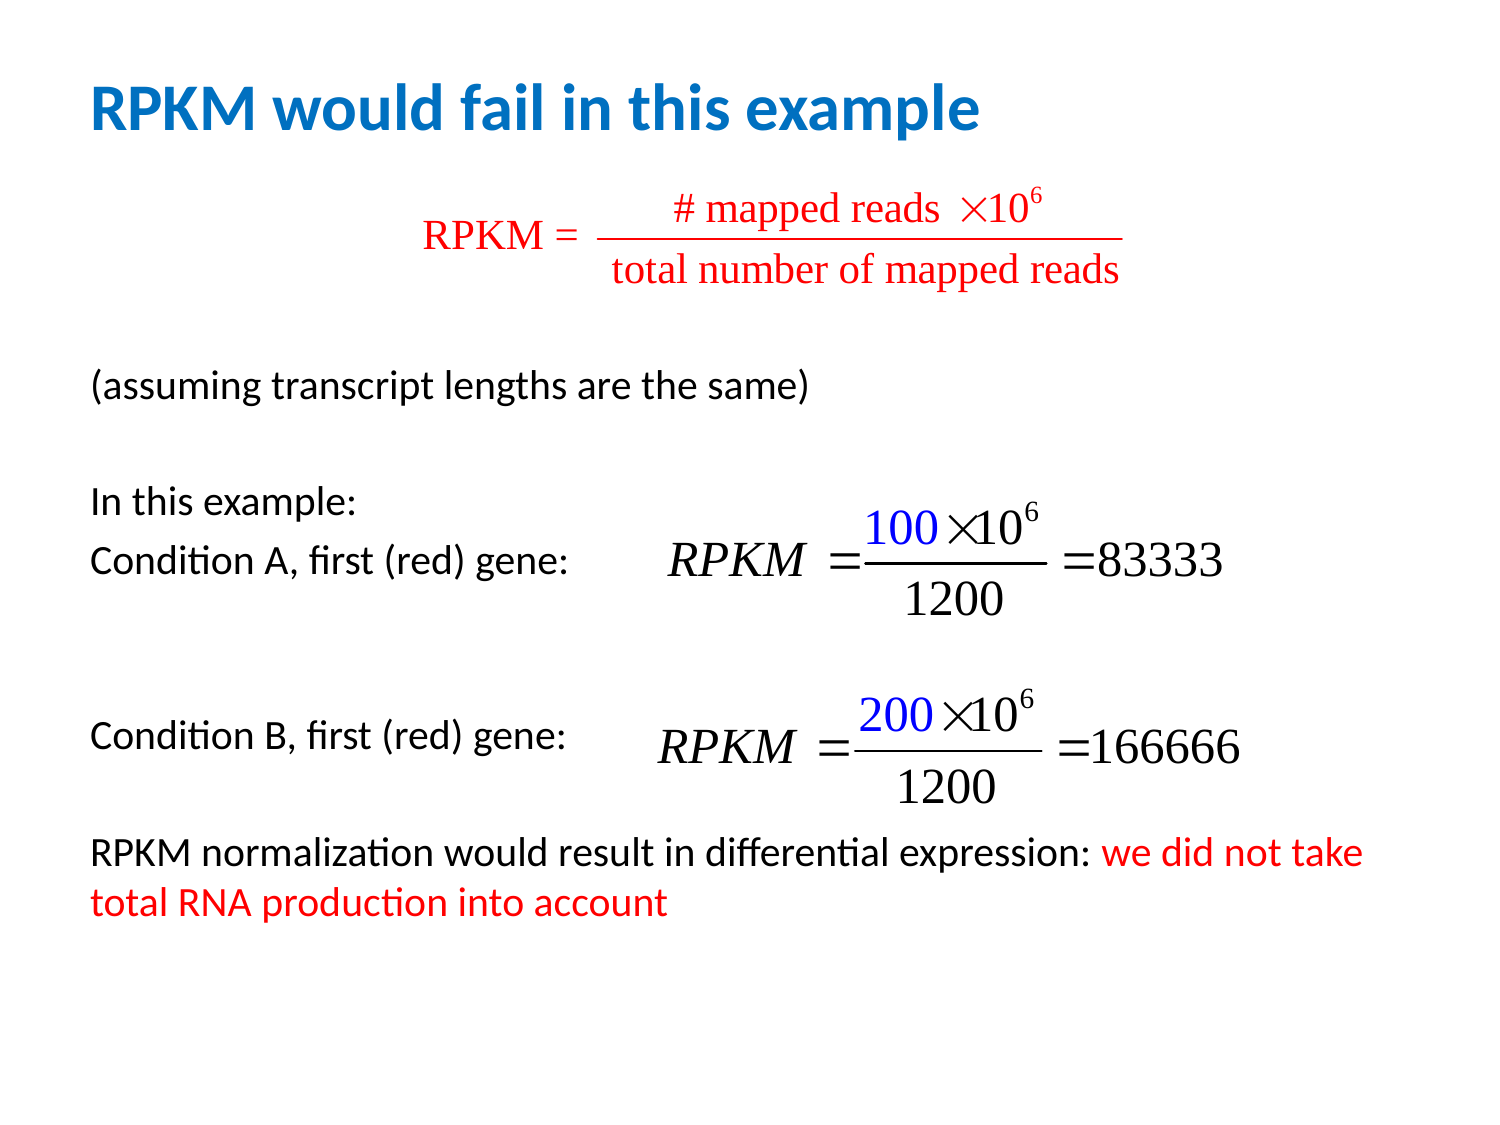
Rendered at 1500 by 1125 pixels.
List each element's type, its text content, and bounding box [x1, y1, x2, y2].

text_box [415, 174, 1131, 301]
title RPKM would fail in this example [74, 44, 1426, 163]
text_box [647, 674, 1248, 815]
list (assuming transcript lengths are the same) In this example: Condition A, first (red) gene: Condition B, first (red) gene: RPKM normalization would result in differential expression: we did not take total RNA production into account [74, 349, 1426, 976]
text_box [658, 487, 1229, 628]
